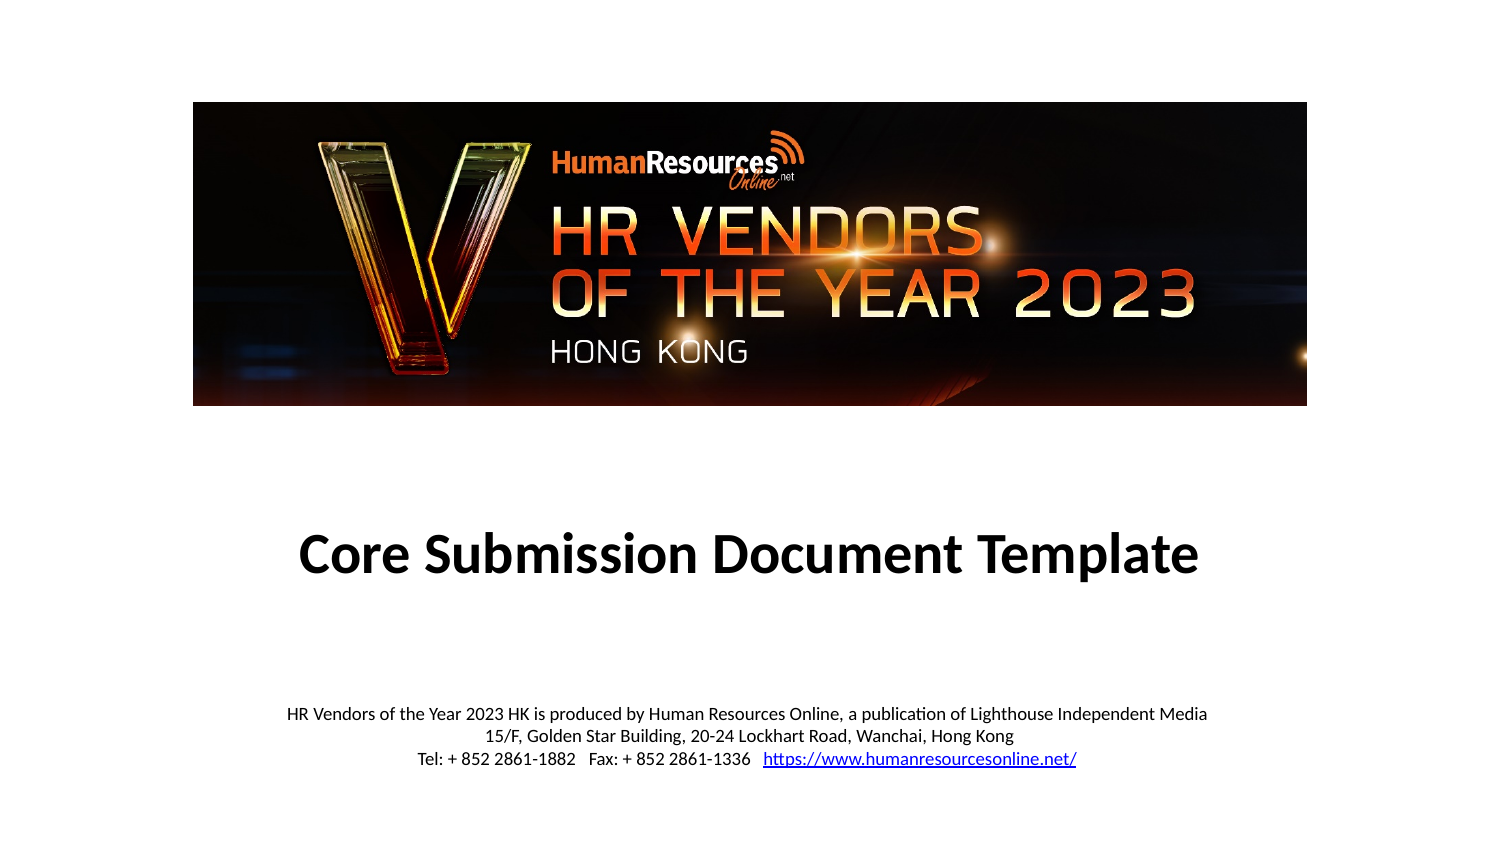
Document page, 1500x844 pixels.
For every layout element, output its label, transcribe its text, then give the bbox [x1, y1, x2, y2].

title Core Submission Document Template [0, 459, 1500, 641]
picture [193, 102, 1307, 407]
text_box HR Vendors of the Year 2023 HK is produced by Human Resources Online, a publication of Lighthouse Independent Media 15/F, Golden Star Building, 20-24 Lockhart Road, Wanchai, Hong Kong Tel: + 852 2861-1882 Fax: + 852 2861-1336 https://www.humanresourcesonline.net/ [0, 693, 1495, 776]
